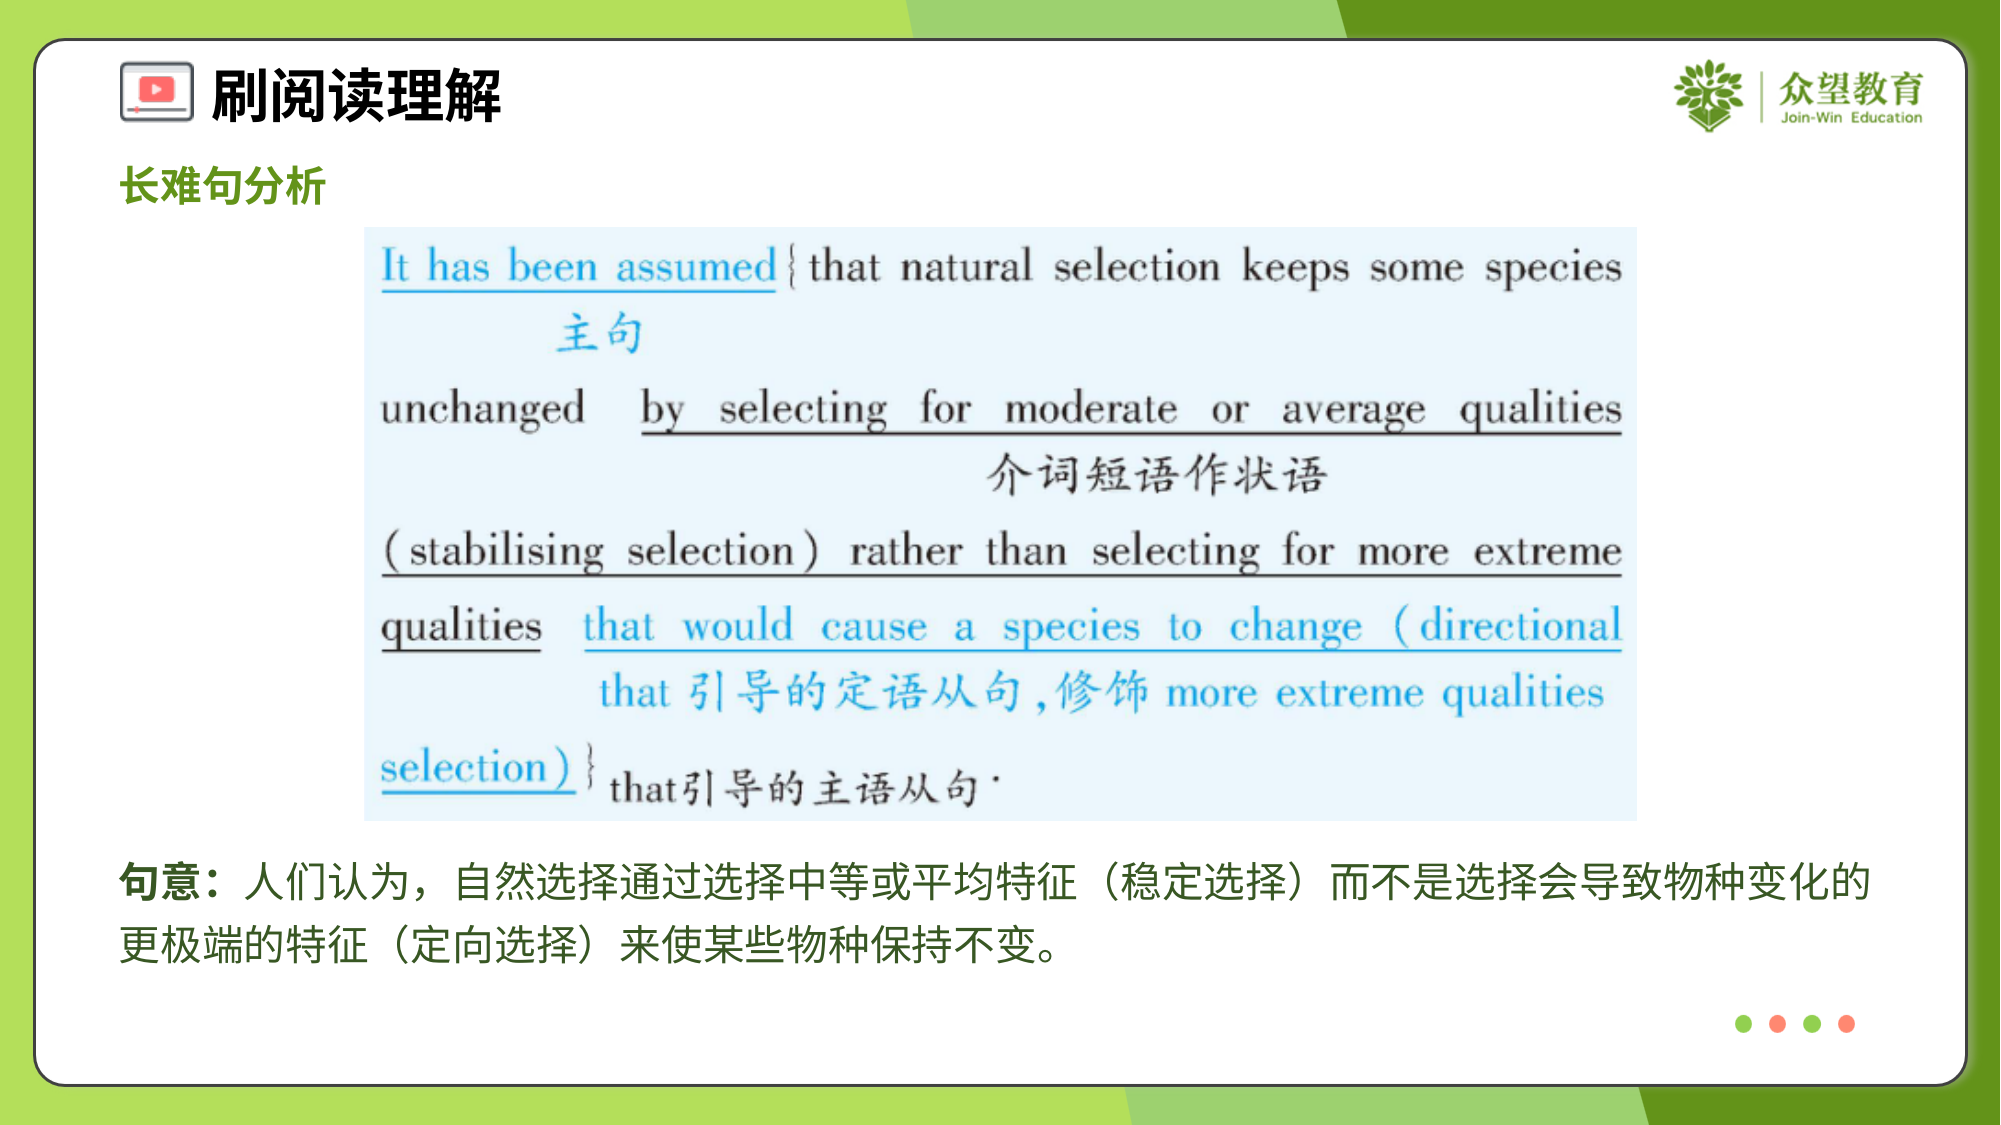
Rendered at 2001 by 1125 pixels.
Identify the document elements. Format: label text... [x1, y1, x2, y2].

text_box 长难句分析 [118, 147, 1883, 206]
picture [0, 0, 2000, 1125]
text_box 句意：人们认为，自然选择通过选择中等或平均特征（稳定选择）而不是选择会导致物种变化的更极端的特征（定向选择）来使某些物种保持不变。 [118, 843, 1883, 964]
